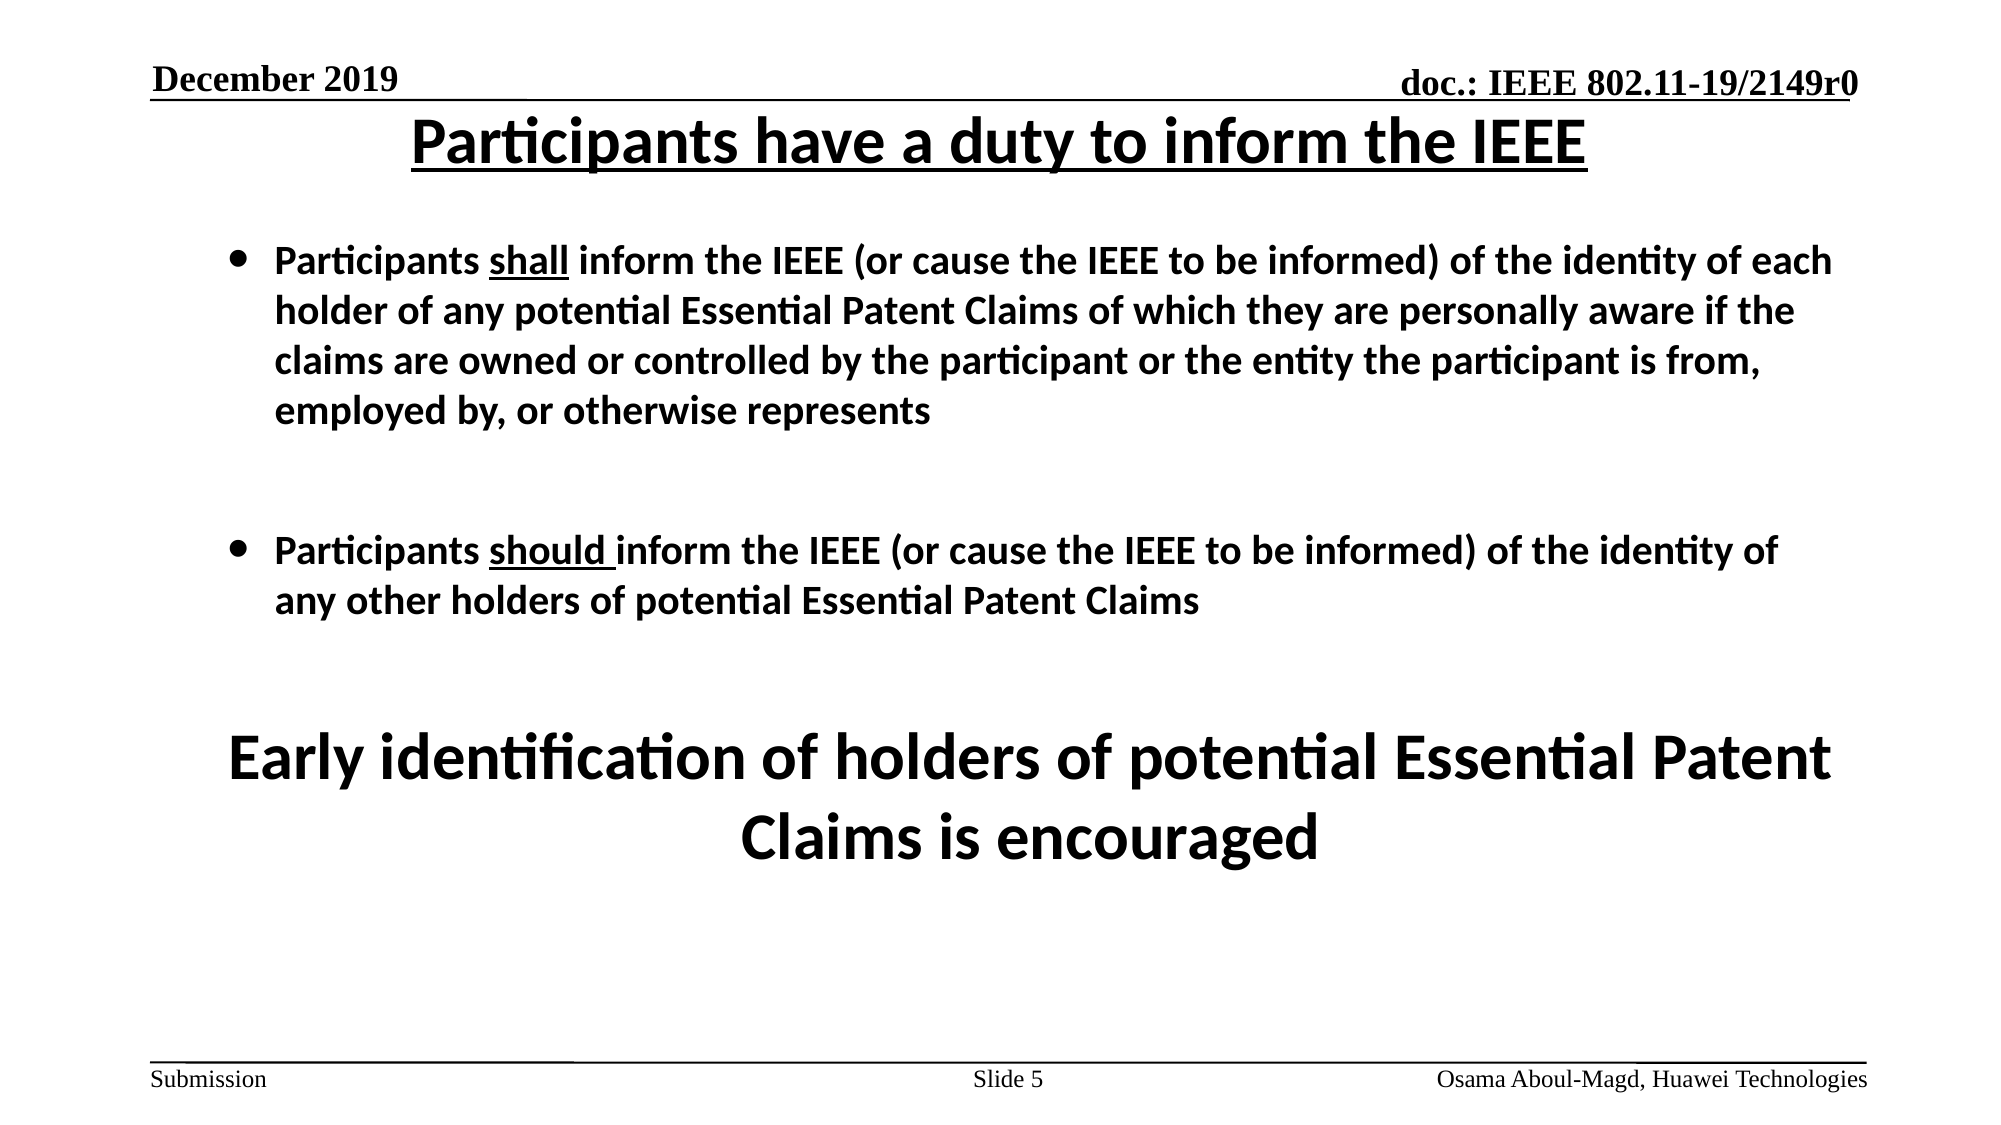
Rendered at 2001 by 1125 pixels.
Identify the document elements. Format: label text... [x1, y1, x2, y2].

footer Osama Aboul-Magd, Huawei Technologies [1171, 1061, 1869, 1093]
title Participants have a duty to inform the IEEE [362, 112, 1638, 163]
list Participants shall inform the IEEE (or cause the IEEE to be informed) of the identity of each holder of any potential Essential Patent Claims of which they are personally aware if the claims are owned or controlled by the participant or the entity the participant is from, employed by, or otherwise represents Participants should inform the IEEE (or cause the IEEE to be informed) of the identity of any other holders of potential Essential Patent Claims Early identification of holders of potential Essential Patent Claims is encouraged [137, 224, 1851, 901]
slide_number Slide 5 [950, 1061, 1067, 1123]
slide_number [152, 54, 563, 100]
